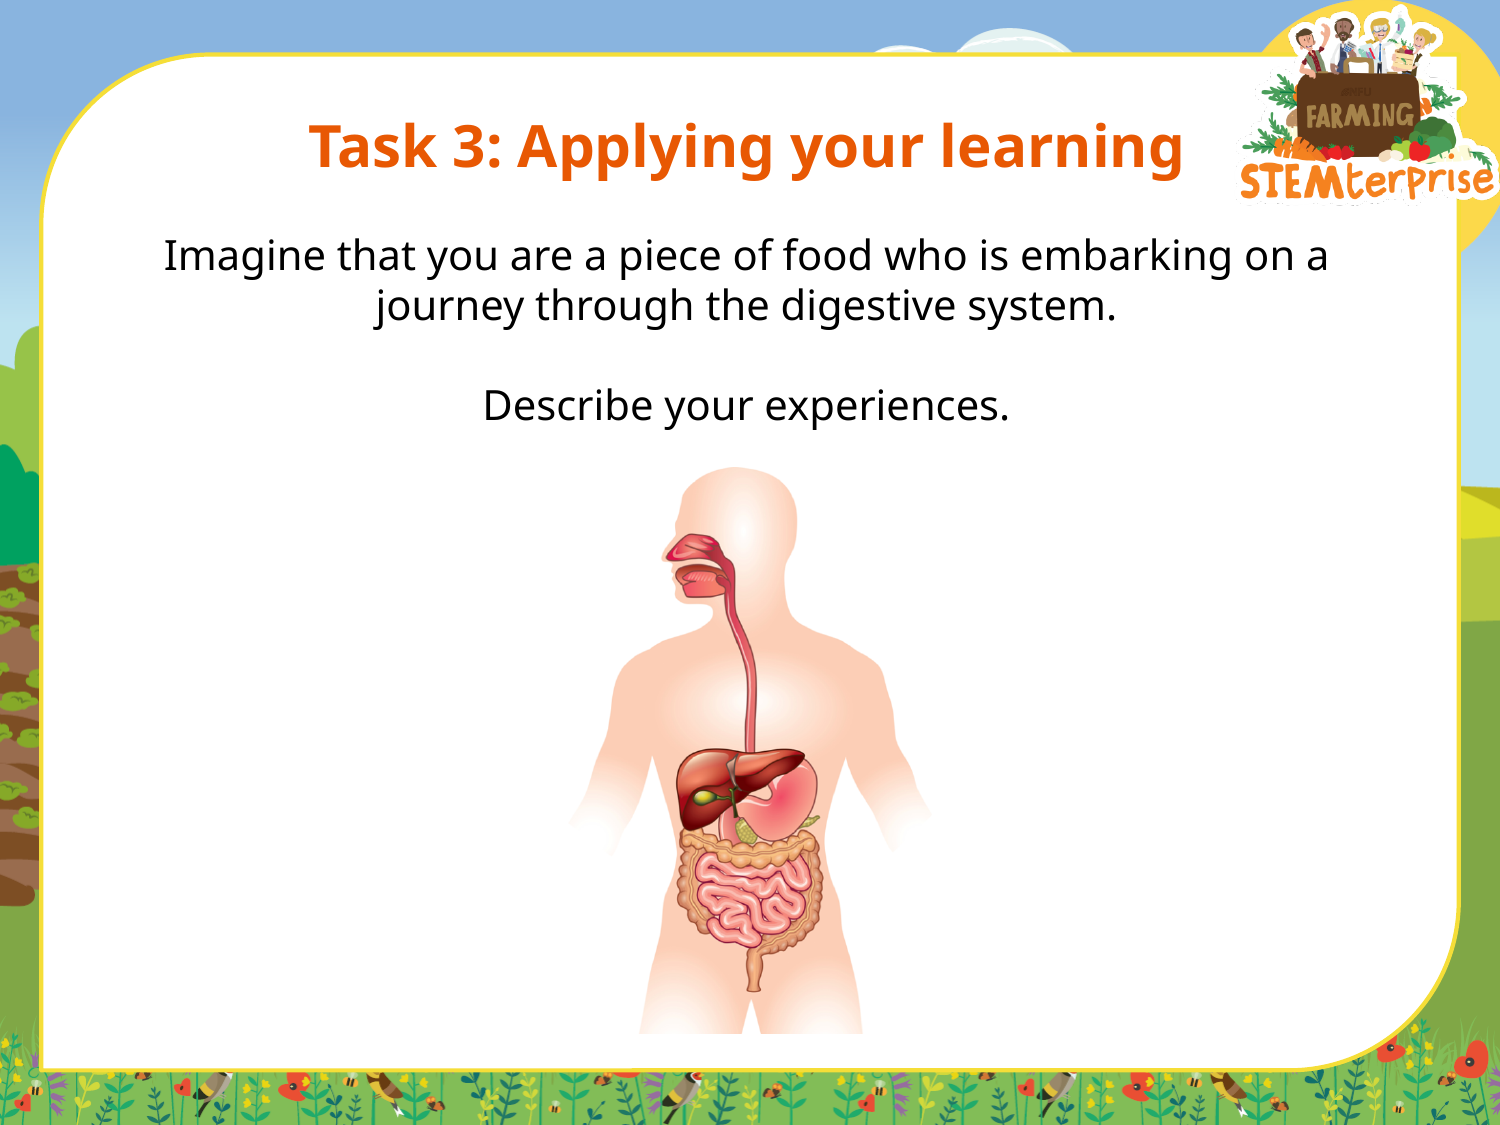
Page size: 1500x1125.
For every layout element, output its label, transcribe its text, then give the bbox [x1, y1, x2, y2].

text_box [91, 52, 1228, 101]
text_box Task 3: Applying your learning Imagine that you are a piece of food who is embarking on a journey through the digestive system. Describe your experiences. [74, 101, 1419, 482]
text_box [39, 120, 1461, 1073]
picture [0, 0, 1500, 1125]
